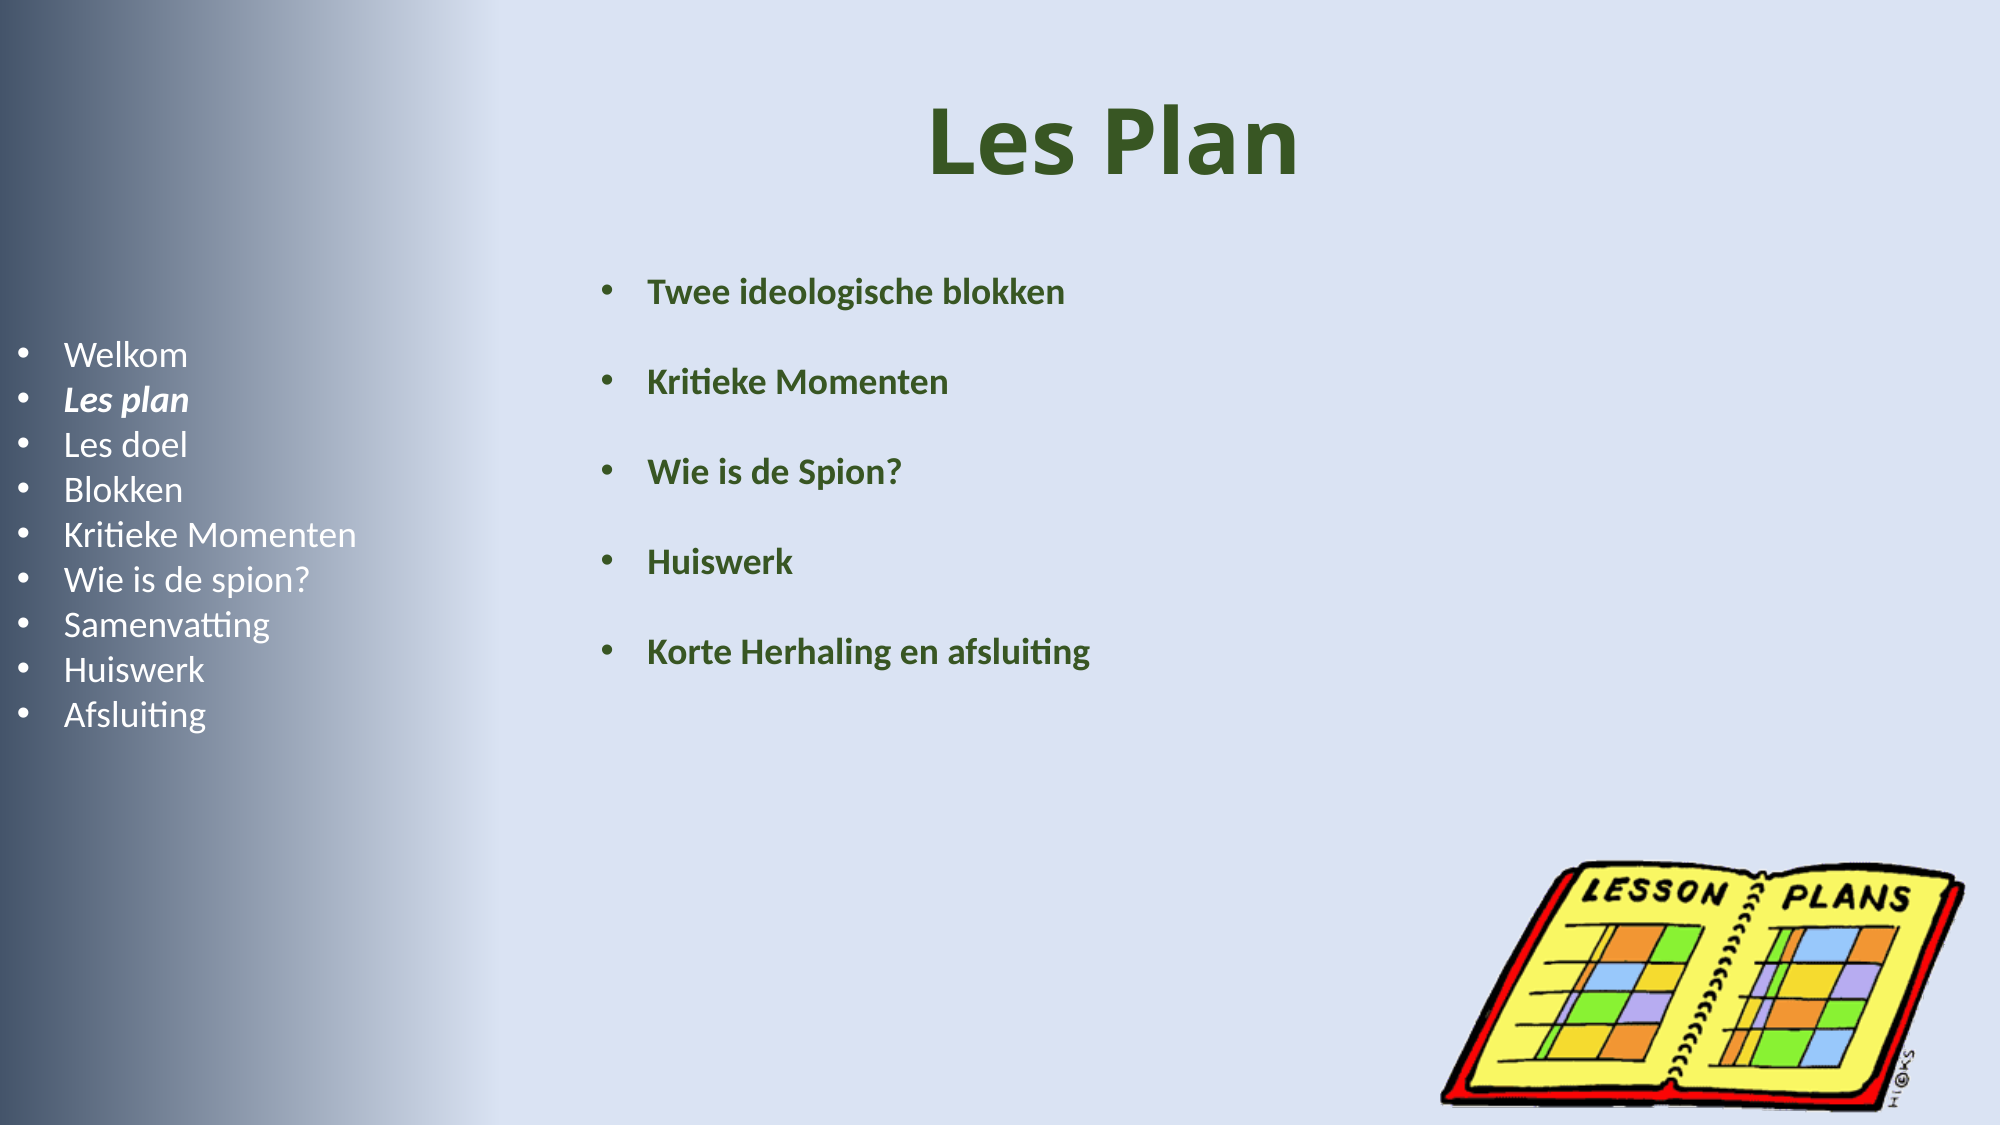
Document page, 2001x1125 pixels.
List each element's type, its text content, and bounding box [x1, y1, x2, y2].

title Les Plan [910, 25, 1473, 264]
text_box Welkom Les plan Les doel Blokken Kritieke Momenten Wie is de spion? Samenvatting Huiswerk Afsluiting [2, 322, 373, 742]
text_box Twee ideologische blokken Kritieke Momenten Wie is de Spion? Huiswerk Korte Herhaling en afsluiting [585, 214, 1557, 680]
picture [1440, 838, 1969, 1125]
